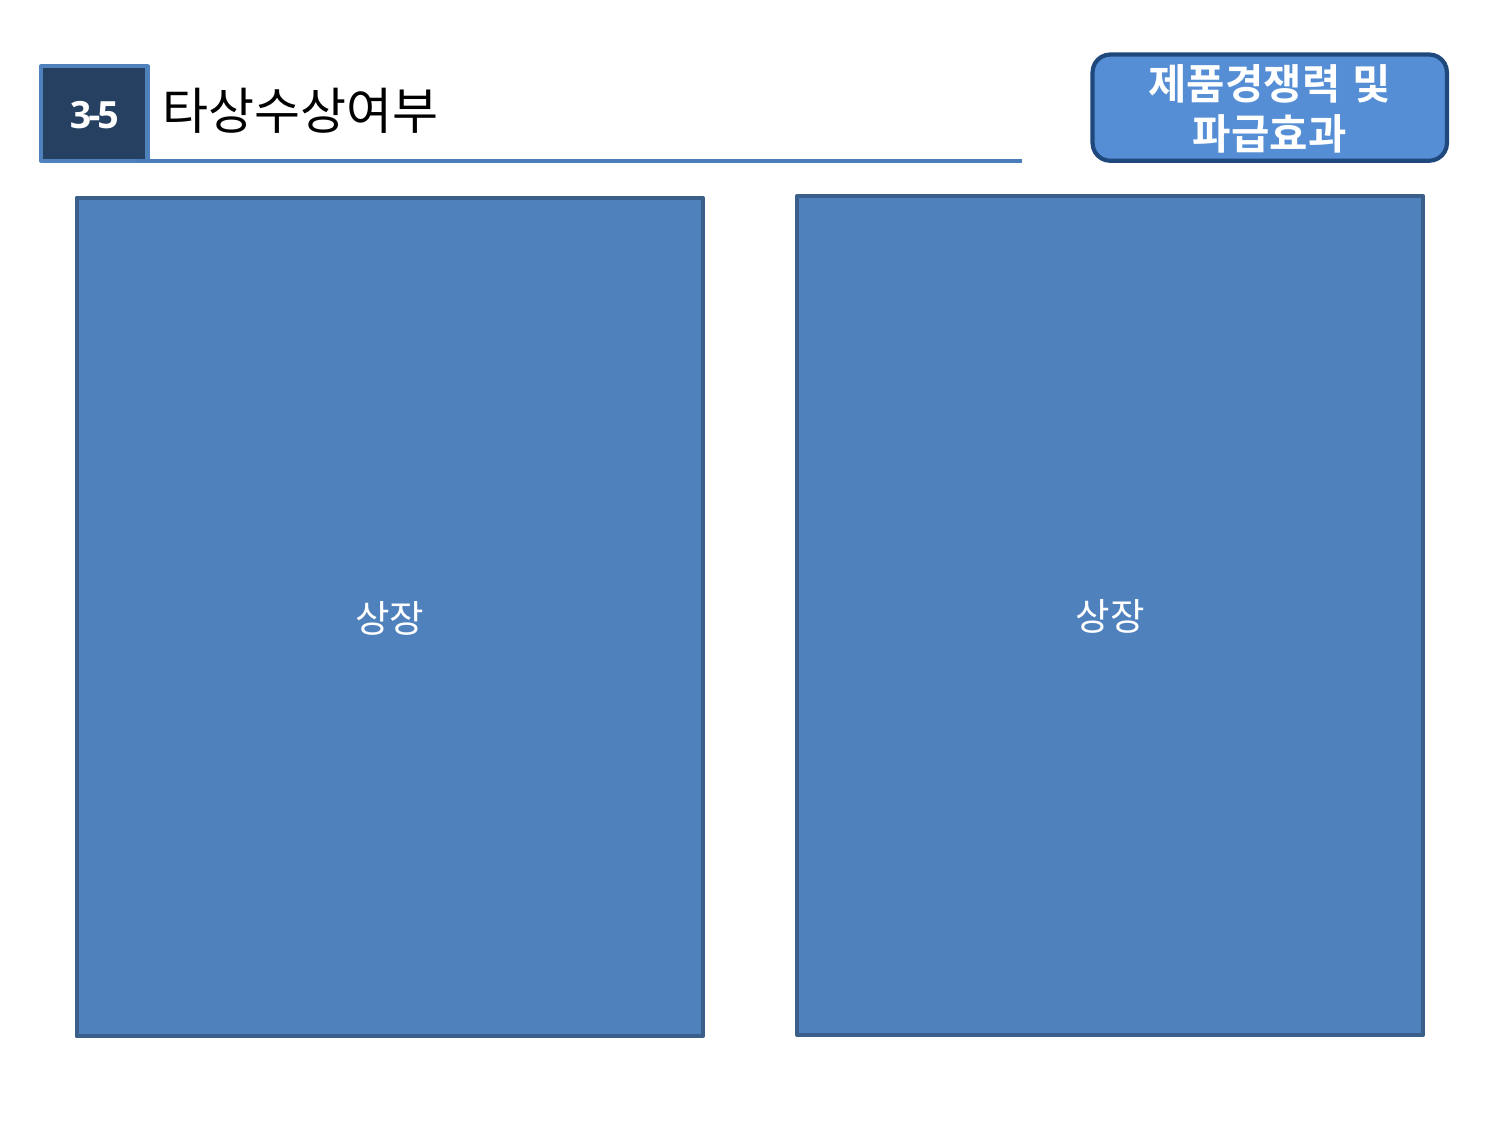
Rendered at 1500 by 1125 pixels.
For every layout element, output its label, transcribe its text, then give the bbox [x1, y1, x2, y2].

text_box 상장 [795, 194, 1425, 1037]
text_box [40, 66, 1022, 162]
text_box 제품경쟁력 및 파급효과 [1090, 52, 1450, 163]
text_box 상장 [75, 196, 705, 1038]
